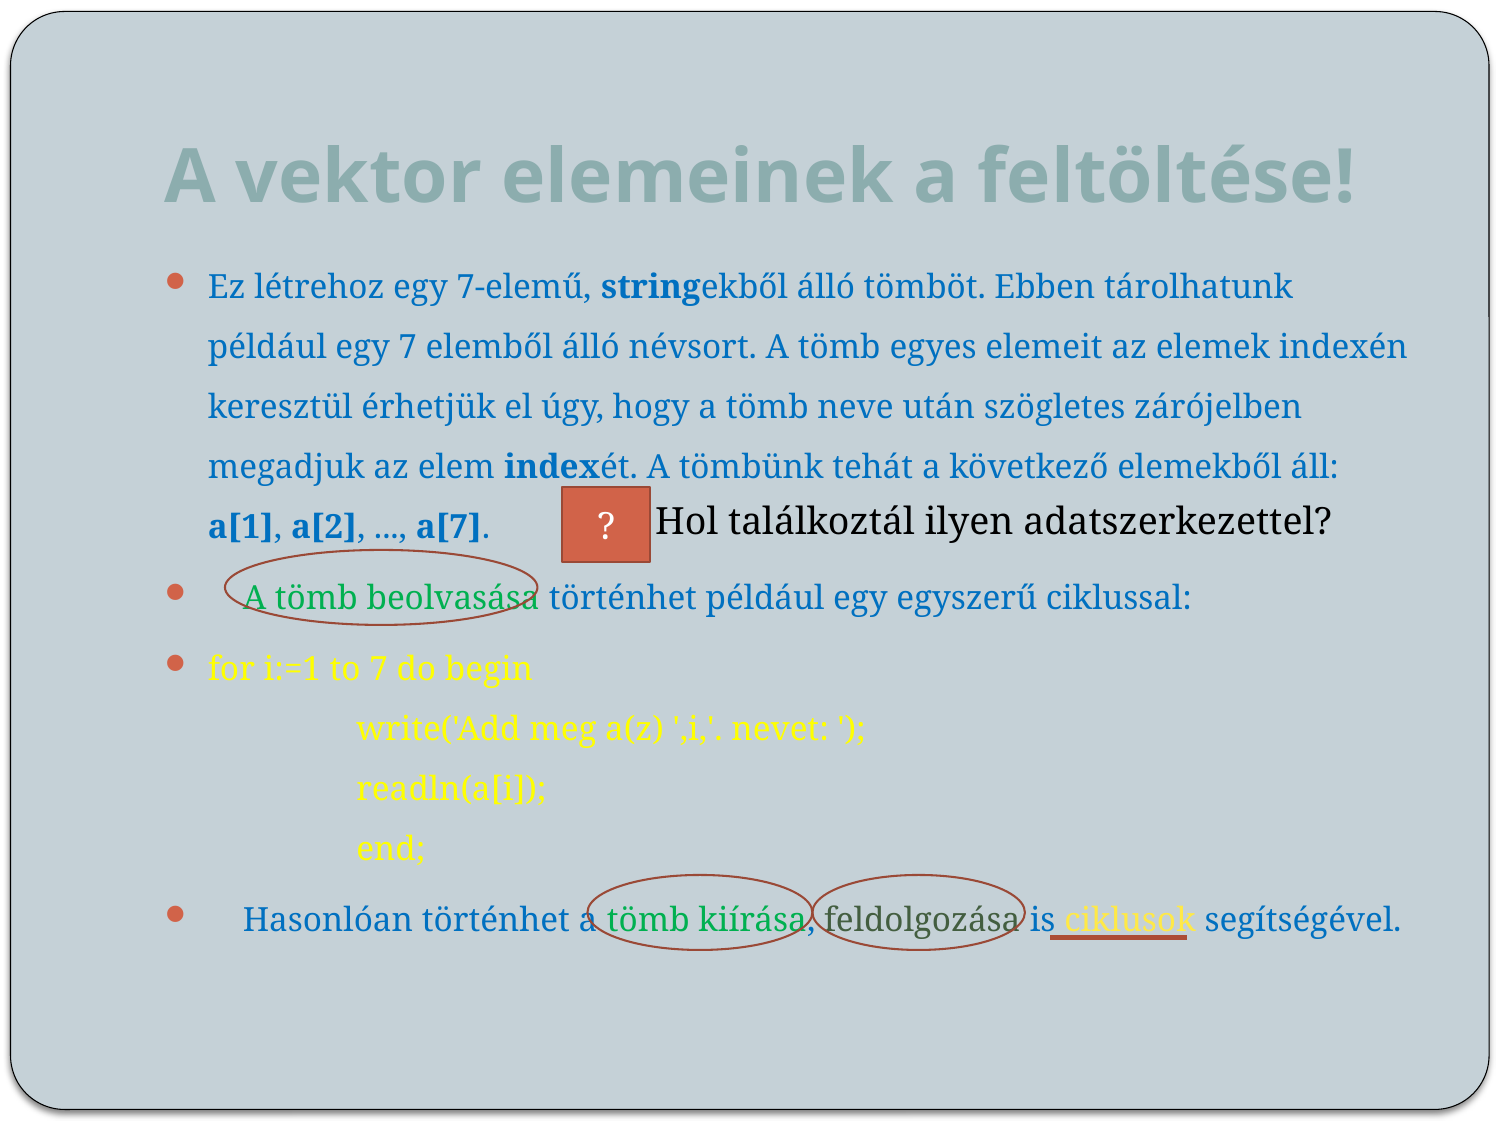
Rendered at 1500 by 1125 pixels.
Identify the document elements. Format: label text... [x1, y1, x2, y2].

list Ez létrehoz egy 7-elemű, stringekből álló tömböt. Ebben tárolhatunk például egy 7 elemből álló névsort. A tömb egyes elemeit az elemek indexén keresztül érhetjük el úgy, hogy a tömb neve után szögletes zárójelben megadjuk az elem indexét. A tömbünk tehát a következő elemekből áll: a[1], a[2], ..., a[7]. A tömb beolvasása történhet például egy egyszerű ciklussal: for i:=1 to 7 do begin write('Add meg a(z) ',i,'. nevet: '); readln(a[i]); end; Hasonlóan történhet a tömb kiírása, feldolgozása is ciklusok segítségével. [150, 237, 1425, 988]
text_box [223, 548, 539, 626]
title A vektor elemeinek a feltöltése! [150, 45, 1425, 233]
text_box ? [561, 486, 651, 563]
text_box [586, 873, 812, 951]
text_box Hol találkoztál ilyen adatszerkezettel? [640, 489, 1348, 550]
text_box [811, 873, 1026, 951]
